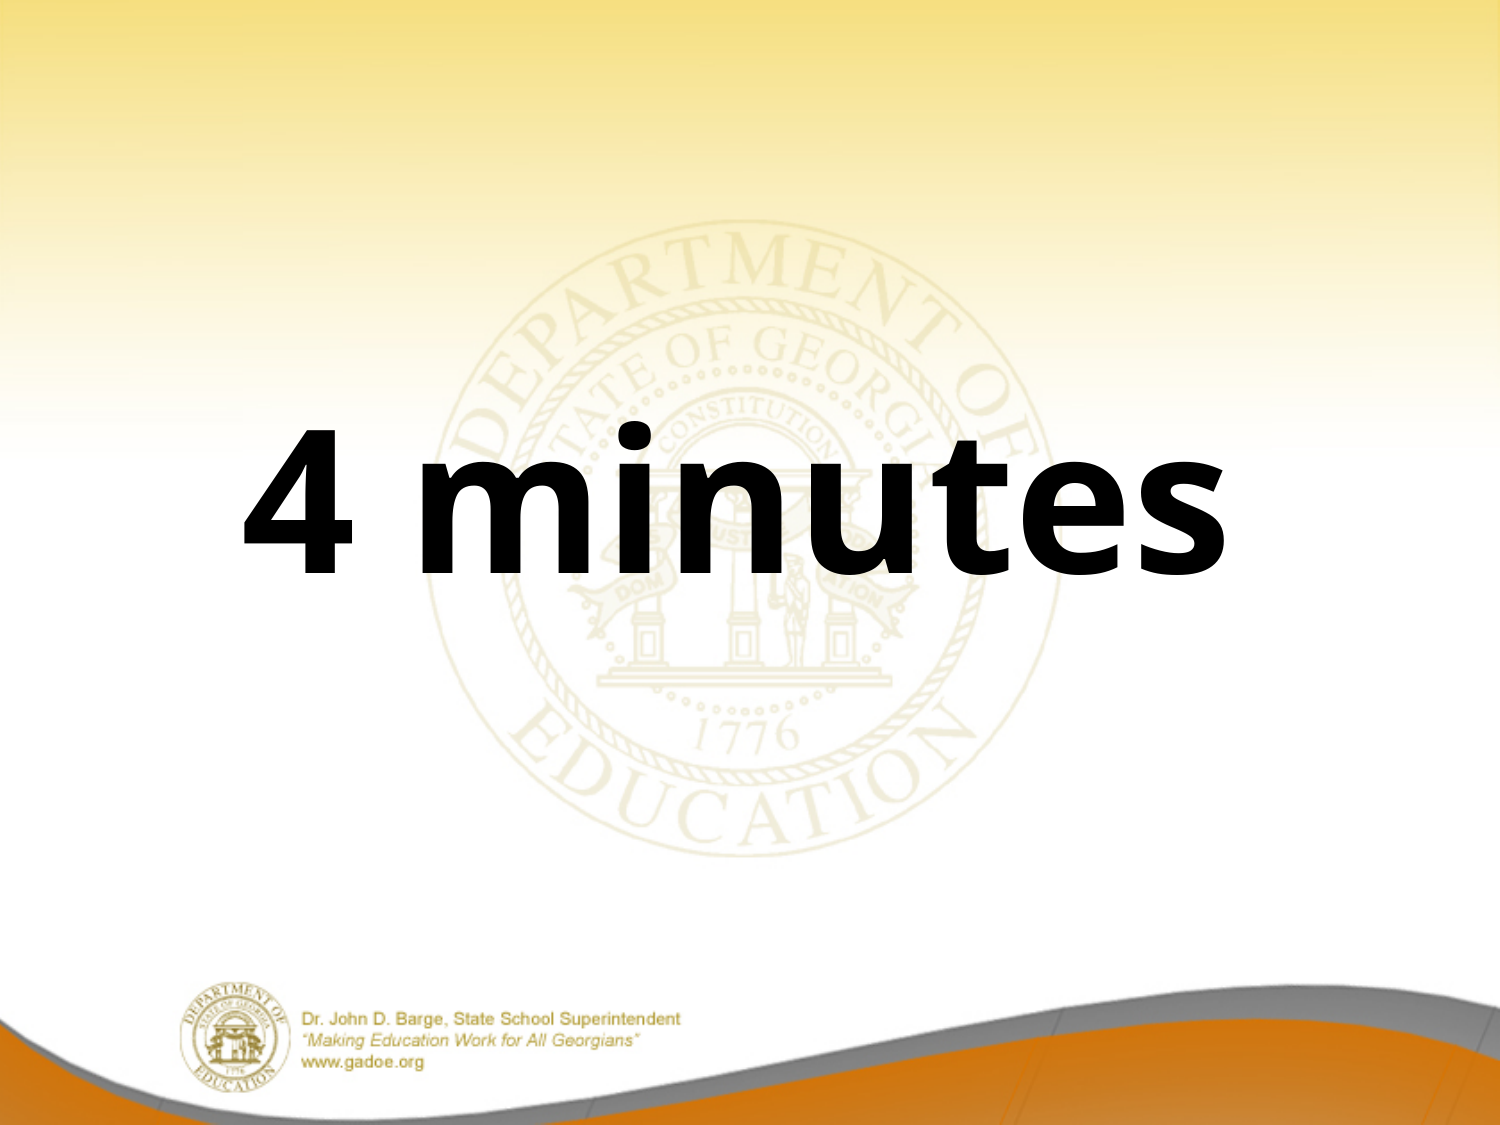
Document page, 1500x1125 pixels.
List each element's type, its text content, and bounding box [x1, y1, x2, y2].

title 4 minutes [62, 399, 1413, 588]
picture [0, 0, 1500, 1125]
